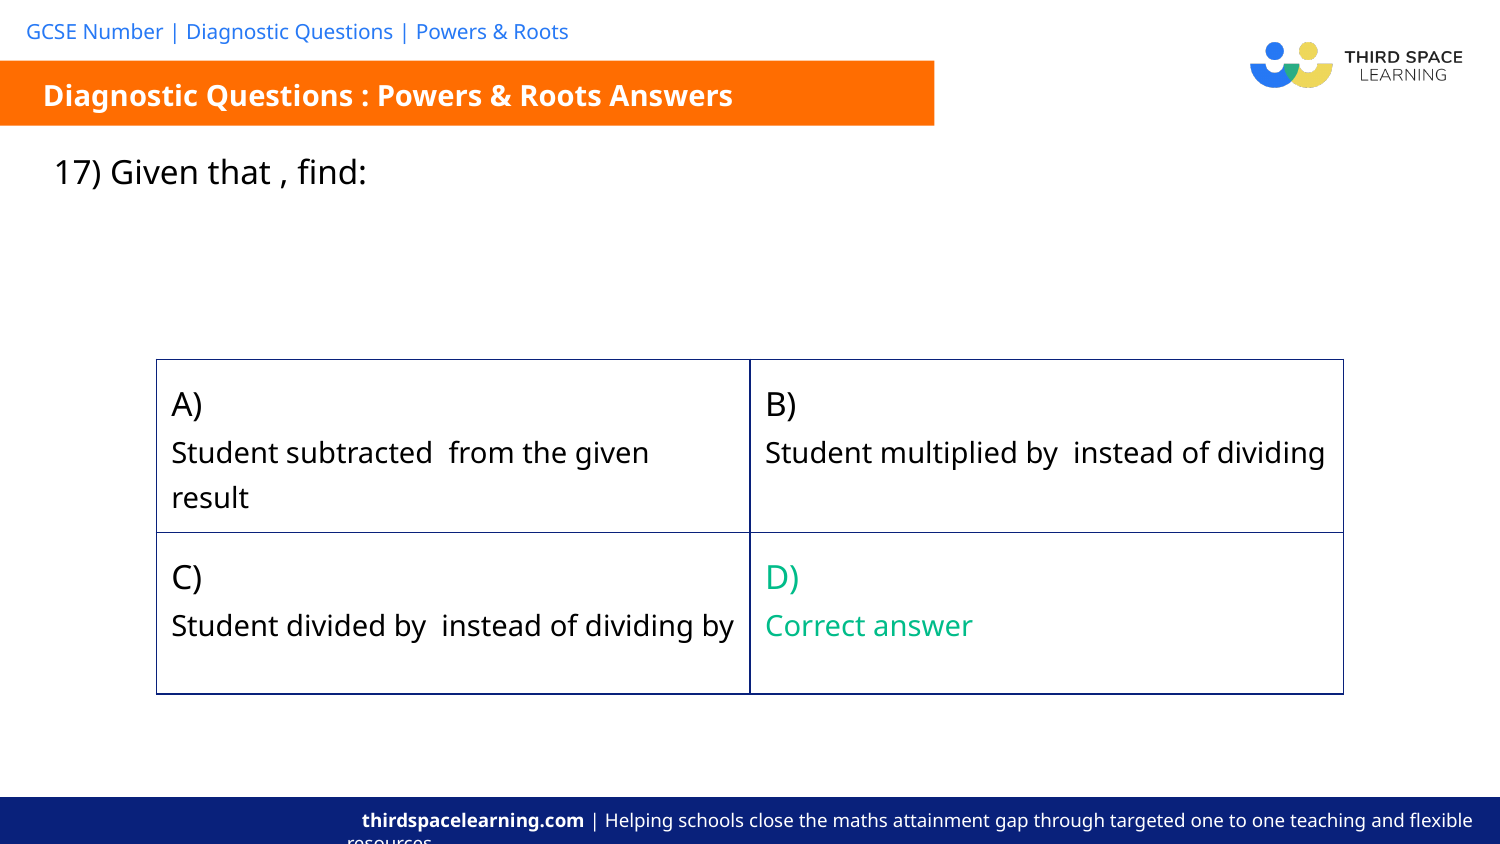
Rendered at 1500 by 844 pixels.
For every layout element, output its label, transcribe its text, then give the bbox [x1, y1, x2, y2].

picture [1250, 33, 1465, 99]
text_box Diagnostic Questions : Powers & Roots Answers [27, 61, 778, 127]
